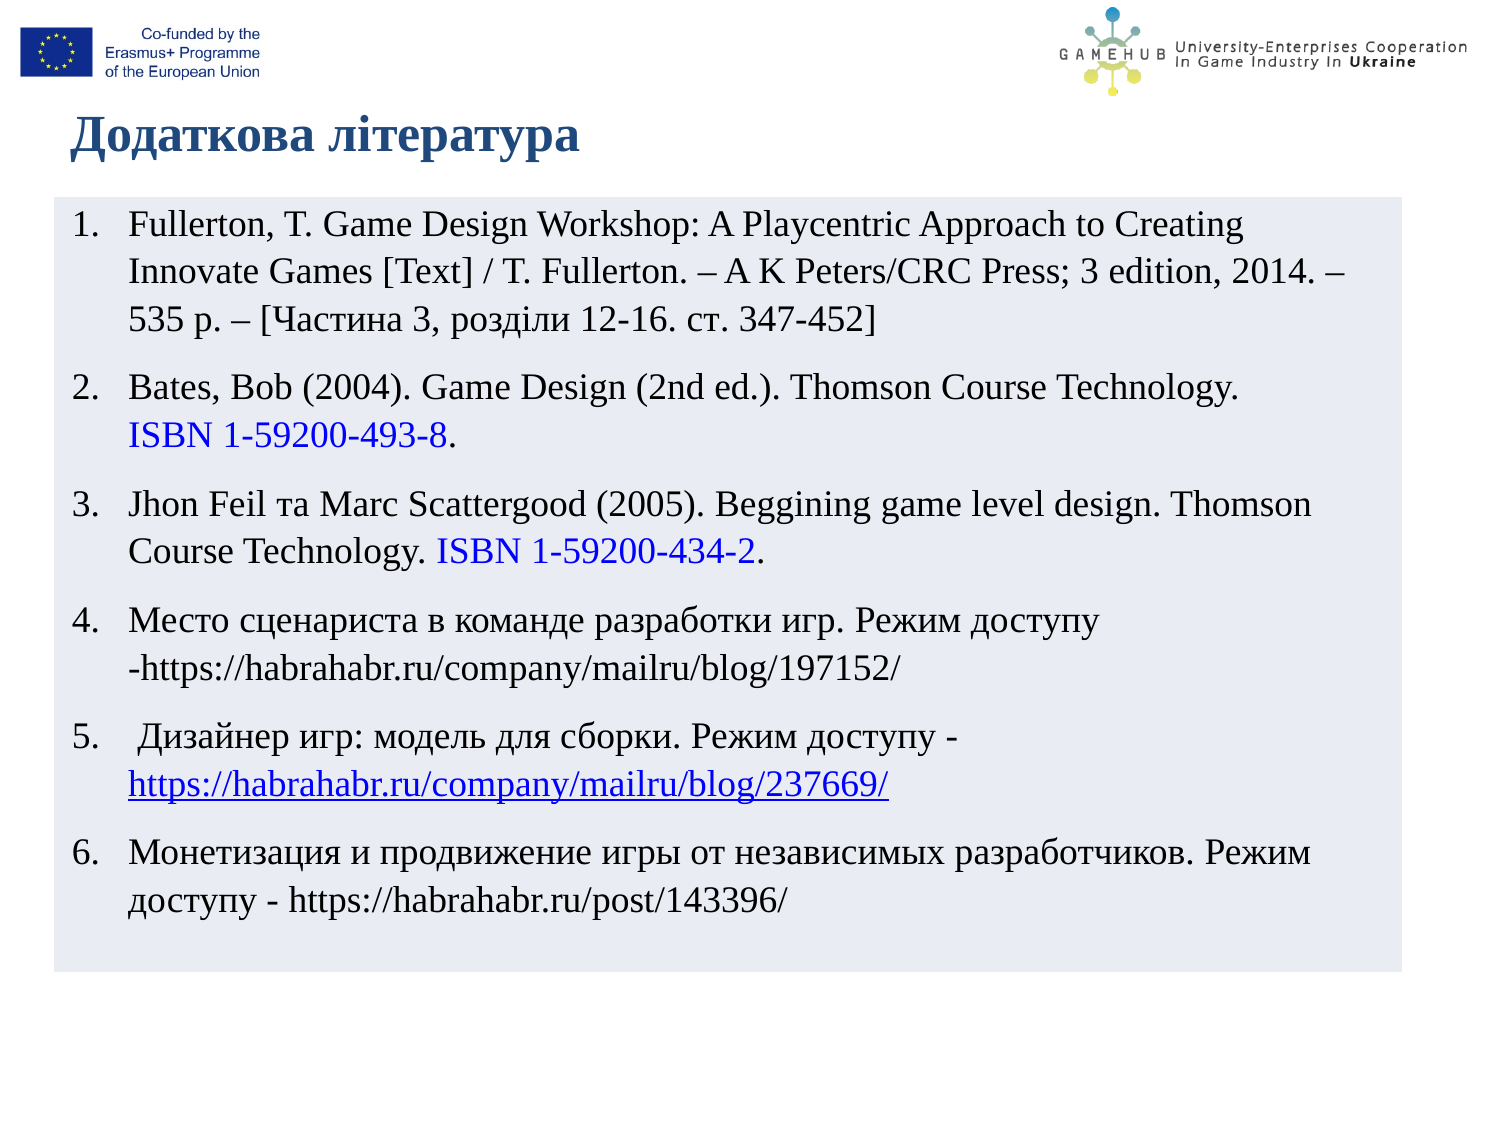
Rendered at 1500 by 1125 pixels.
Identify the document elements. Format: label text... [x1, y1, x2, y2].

picture [1057, 7, 1476, 96]
text_box Додаткова література [56, 92, 596, 170]
picture [5, 13, 272, 91]
table_header Fullerton, T. Game Design Workshop: A Playcentric Approach to Creating Innovate Games [Text] / T. Fullerton. – A K Peters/CRC Press; 3 edition, 2014. – 535 p. – [Частина 3, розділи 12-16. ст. 347-452] Bates, Bob (2004). Game Design (2nd ed.). Thomson Course Technology. ISBN 1-59200-493-8. Jhon Feil та Marc Scattergood (2005). Beggining game level design. Thomson Course Technology. ISBN 1-59200-434-2. Место сценариста в команде разработки игр. Режим доступу -https://habrahabr.ru/company/mailru/blog/197152/ Дизайнер игр: модель для сборки. Режим доступу - https://habrahabr.ru/company/mailru/blog/237669/ Монетизация и продвижение игры от независимых разработчиков. Режим доступу - https://habrahabr.ru/post/143396/ [54, 197, 1402, 972]
